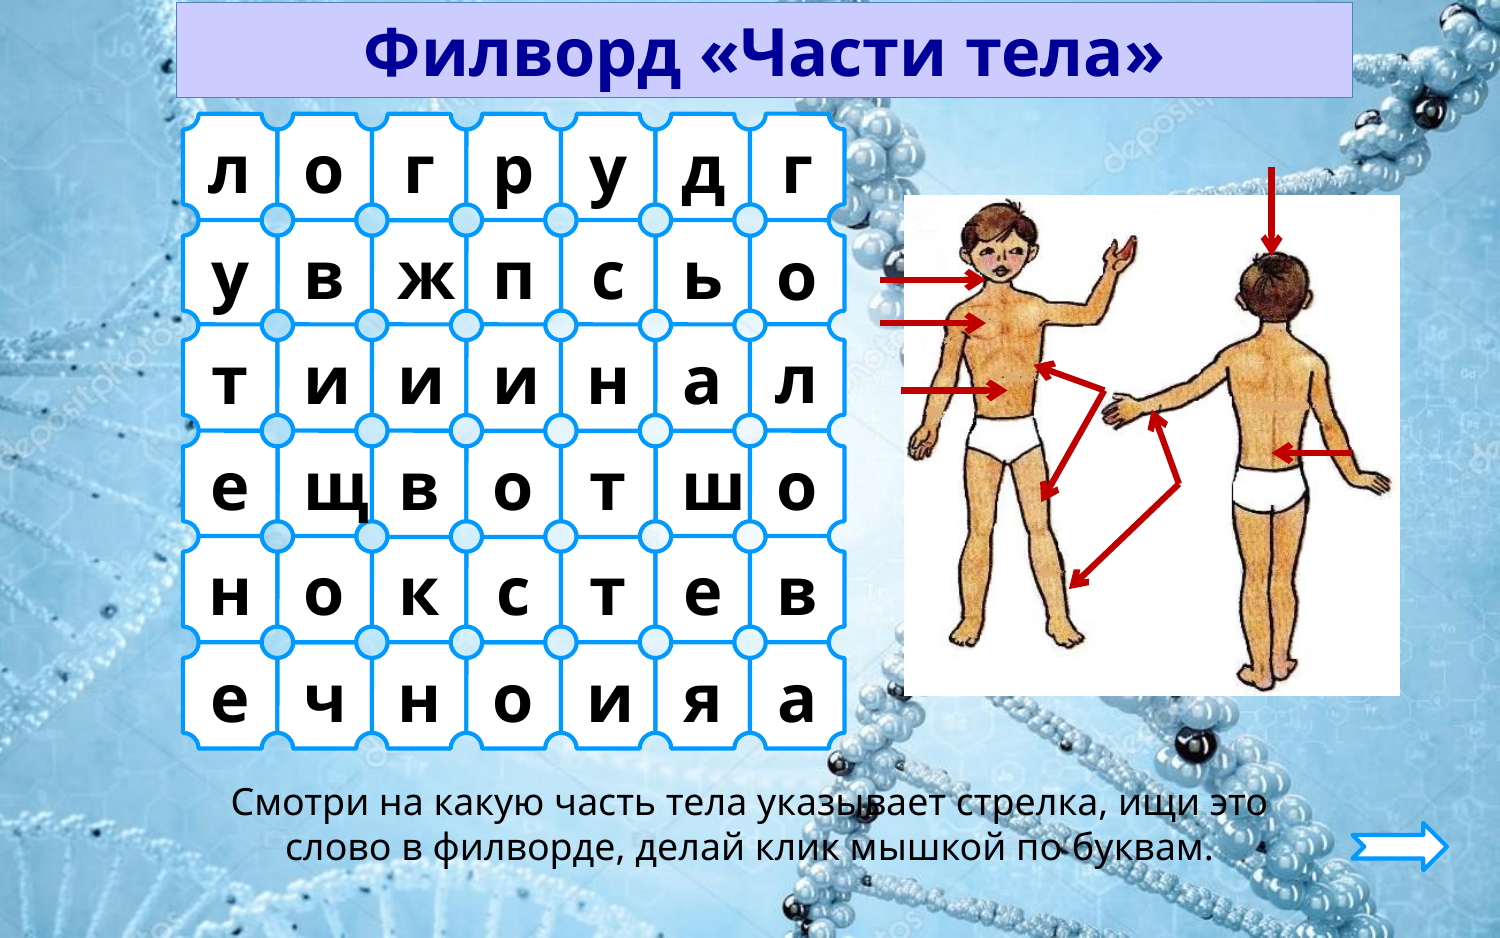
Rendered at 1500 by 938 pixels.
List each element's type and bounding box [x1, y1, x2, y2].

text_box [1040, 390, 1105, 503]
text_box [1151, 409, 1180, 483]
picture [0, 0, 1500, 938]
text_box [1033, 364, 1105, 391]
text_box [1068, 483, 1180, 590]
